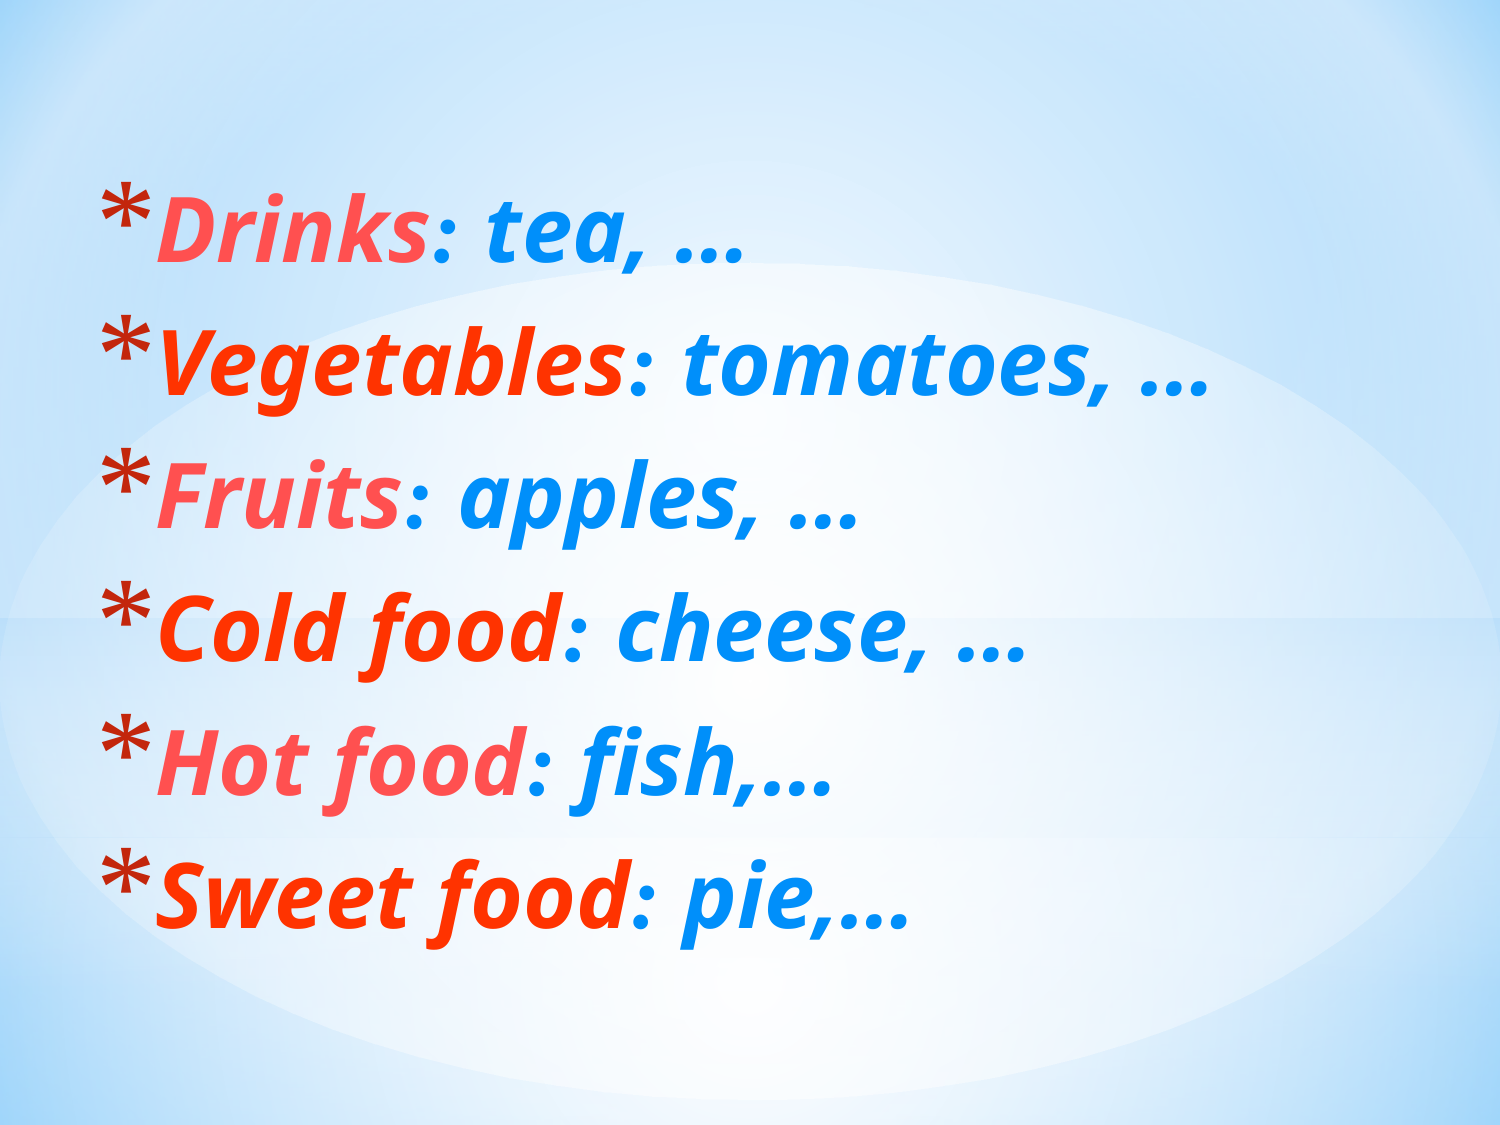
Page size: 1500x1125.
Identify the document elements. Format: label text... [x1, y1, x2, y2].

list Drinks: tea, … Vegetables: tomatoes, … Fruits: apples, … Cold food: cheese, … Hot food: fish,… Sweet food: pie,… [75, 164, 1442, 961]
